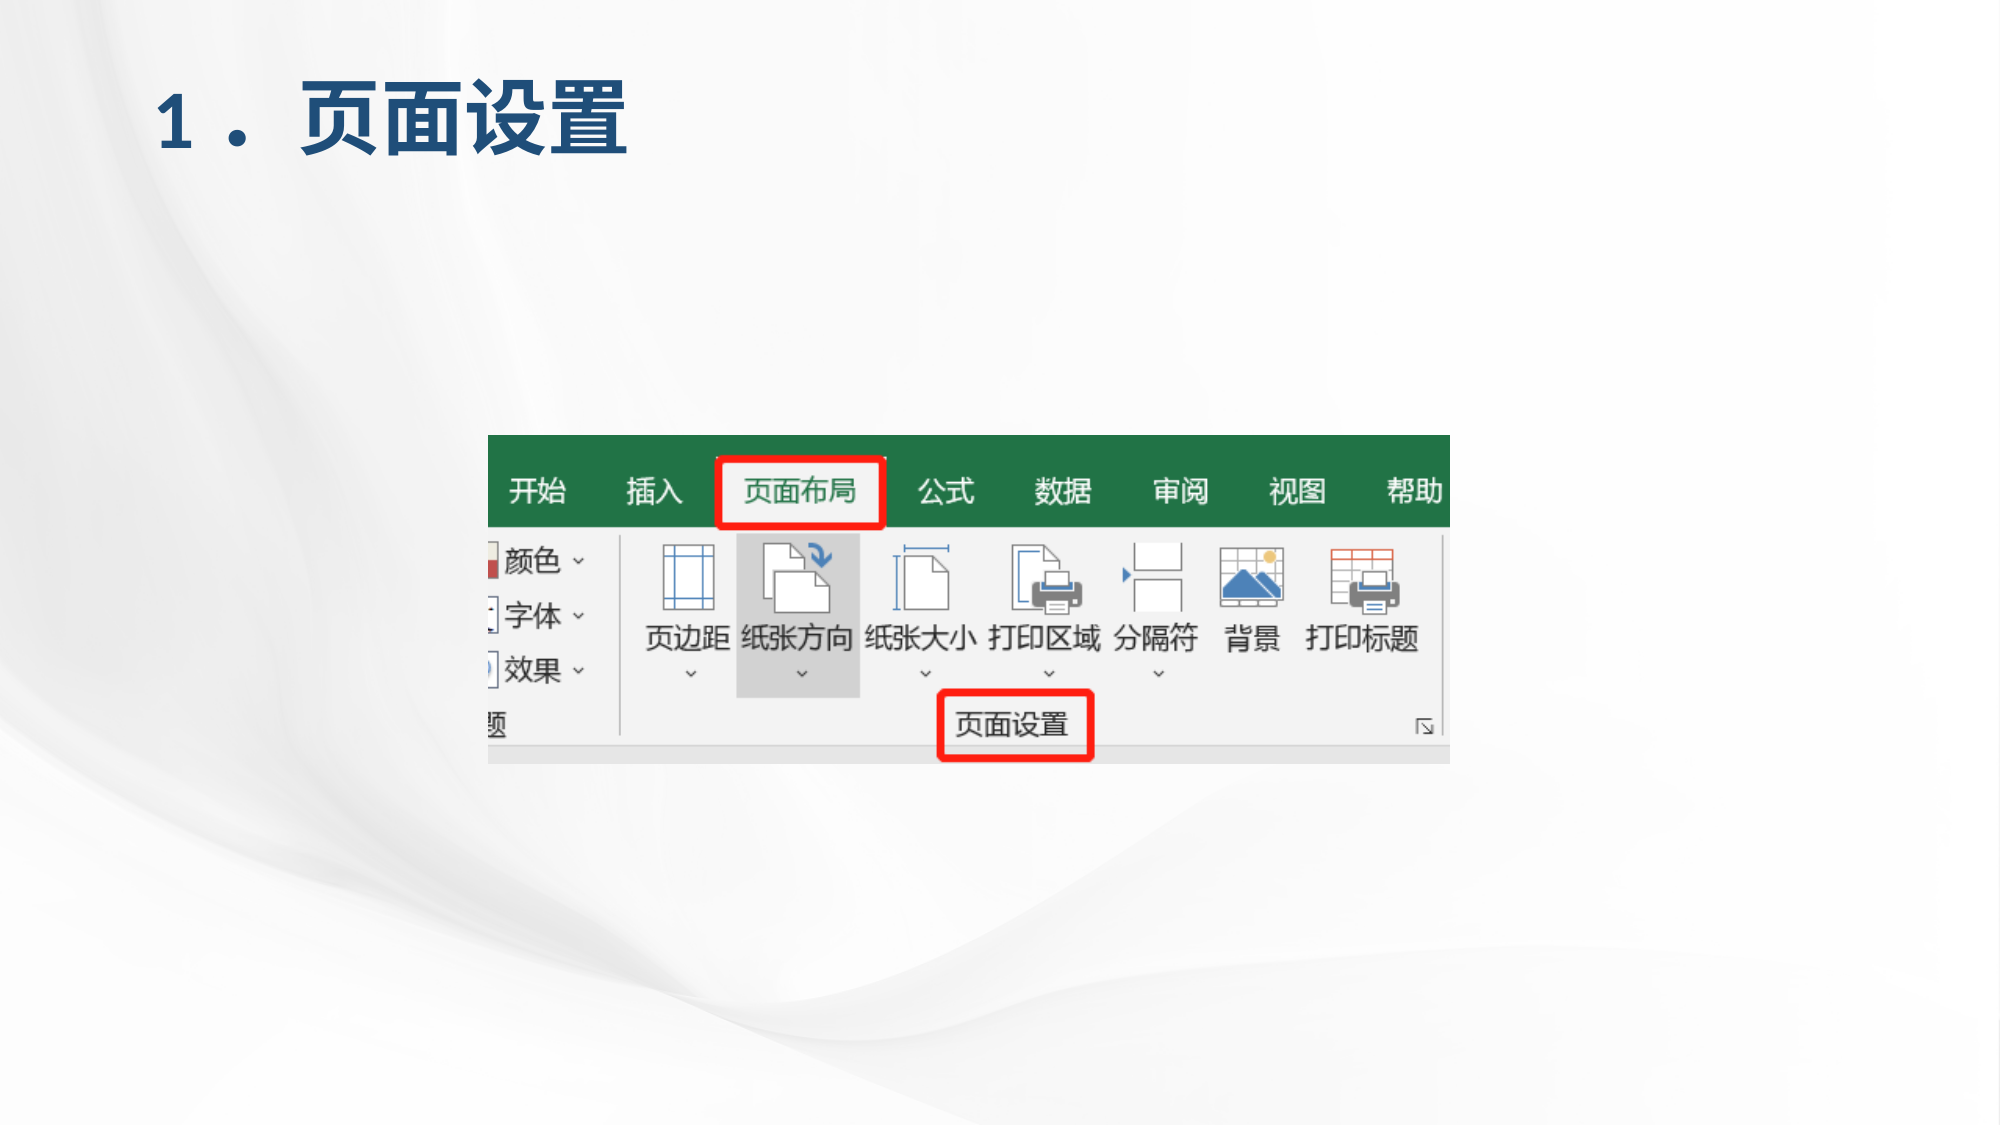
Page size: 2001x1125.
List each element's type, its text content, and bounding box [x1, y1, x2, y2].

title 1．页面设置 [137, 59, 1863, 184]
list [488, 435, 1450, 764]
